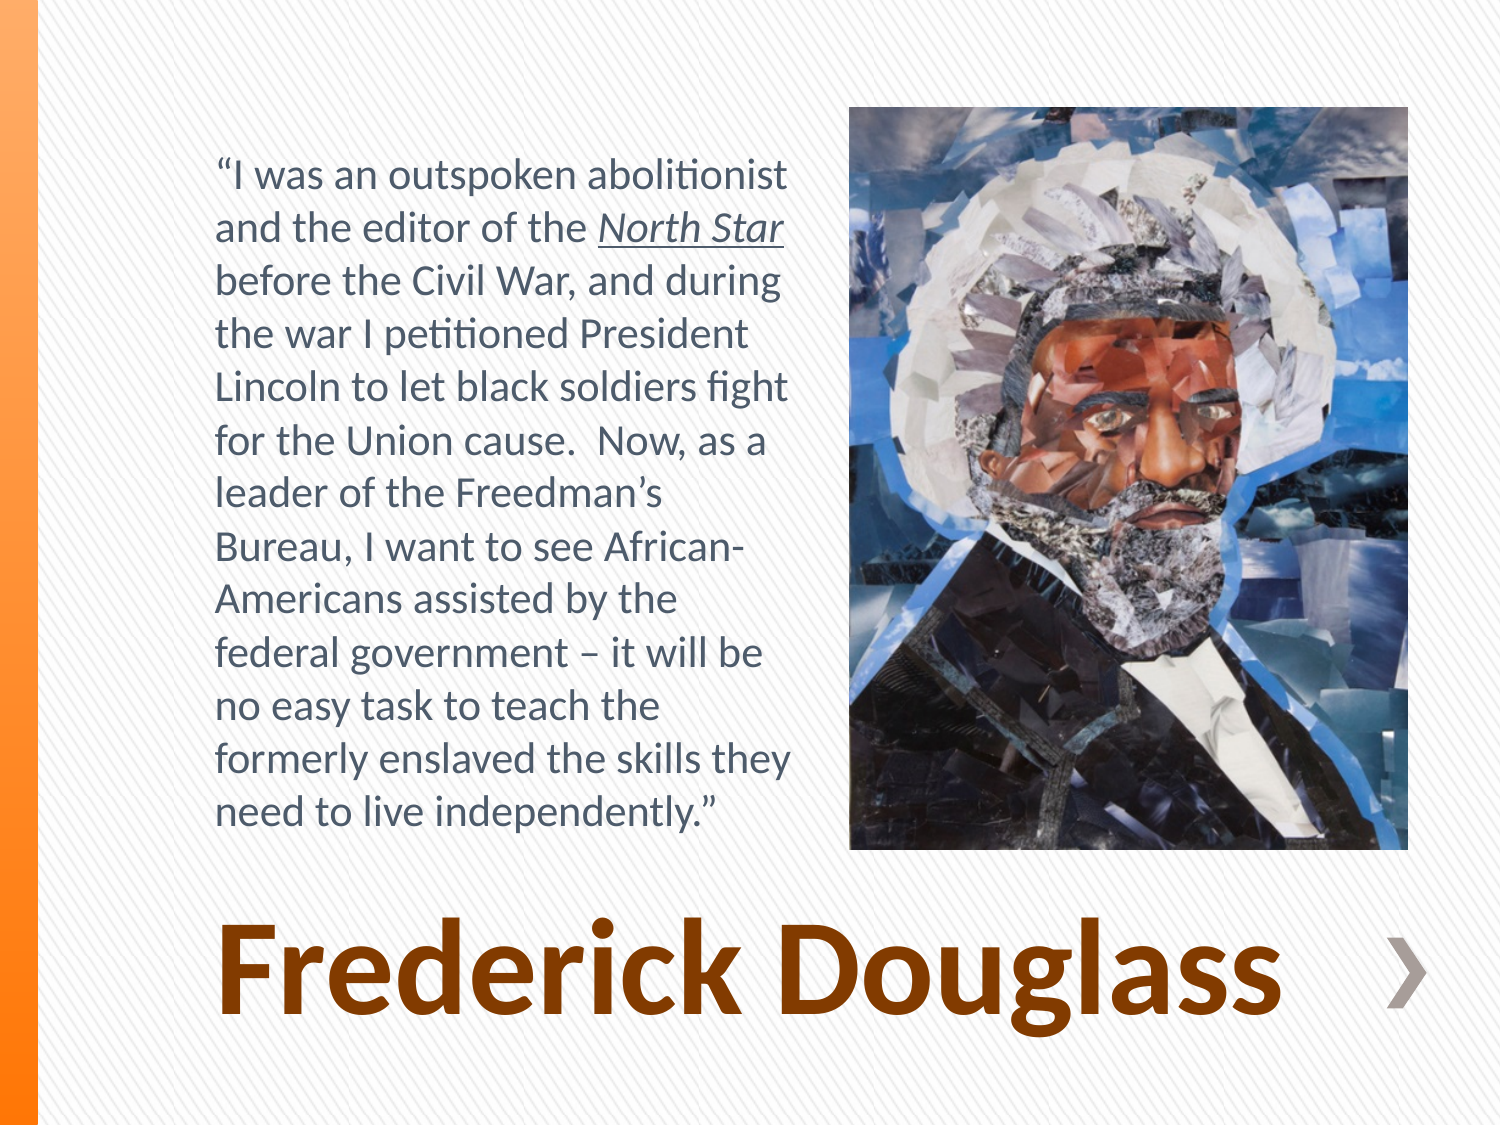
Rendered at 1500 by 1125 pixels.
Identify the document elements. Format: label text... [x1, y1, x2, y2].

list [849, 107, 1408, 851]
title Frederick Douglass [200, 862, 1388, 1050]
list “I was an outspoken abolitionist and the editor of the North Star before the Civil War, and during the war I petitioned President Lincoln to let black soldiers fight for the Union cause. Now, as a leader of the Freedman’s Bureau, I want to see African-Americans assisted by the federal government – it will be no easy task to teach the formerly enslaved the skills they need to live independently.” [199, 138, 812, 858]
